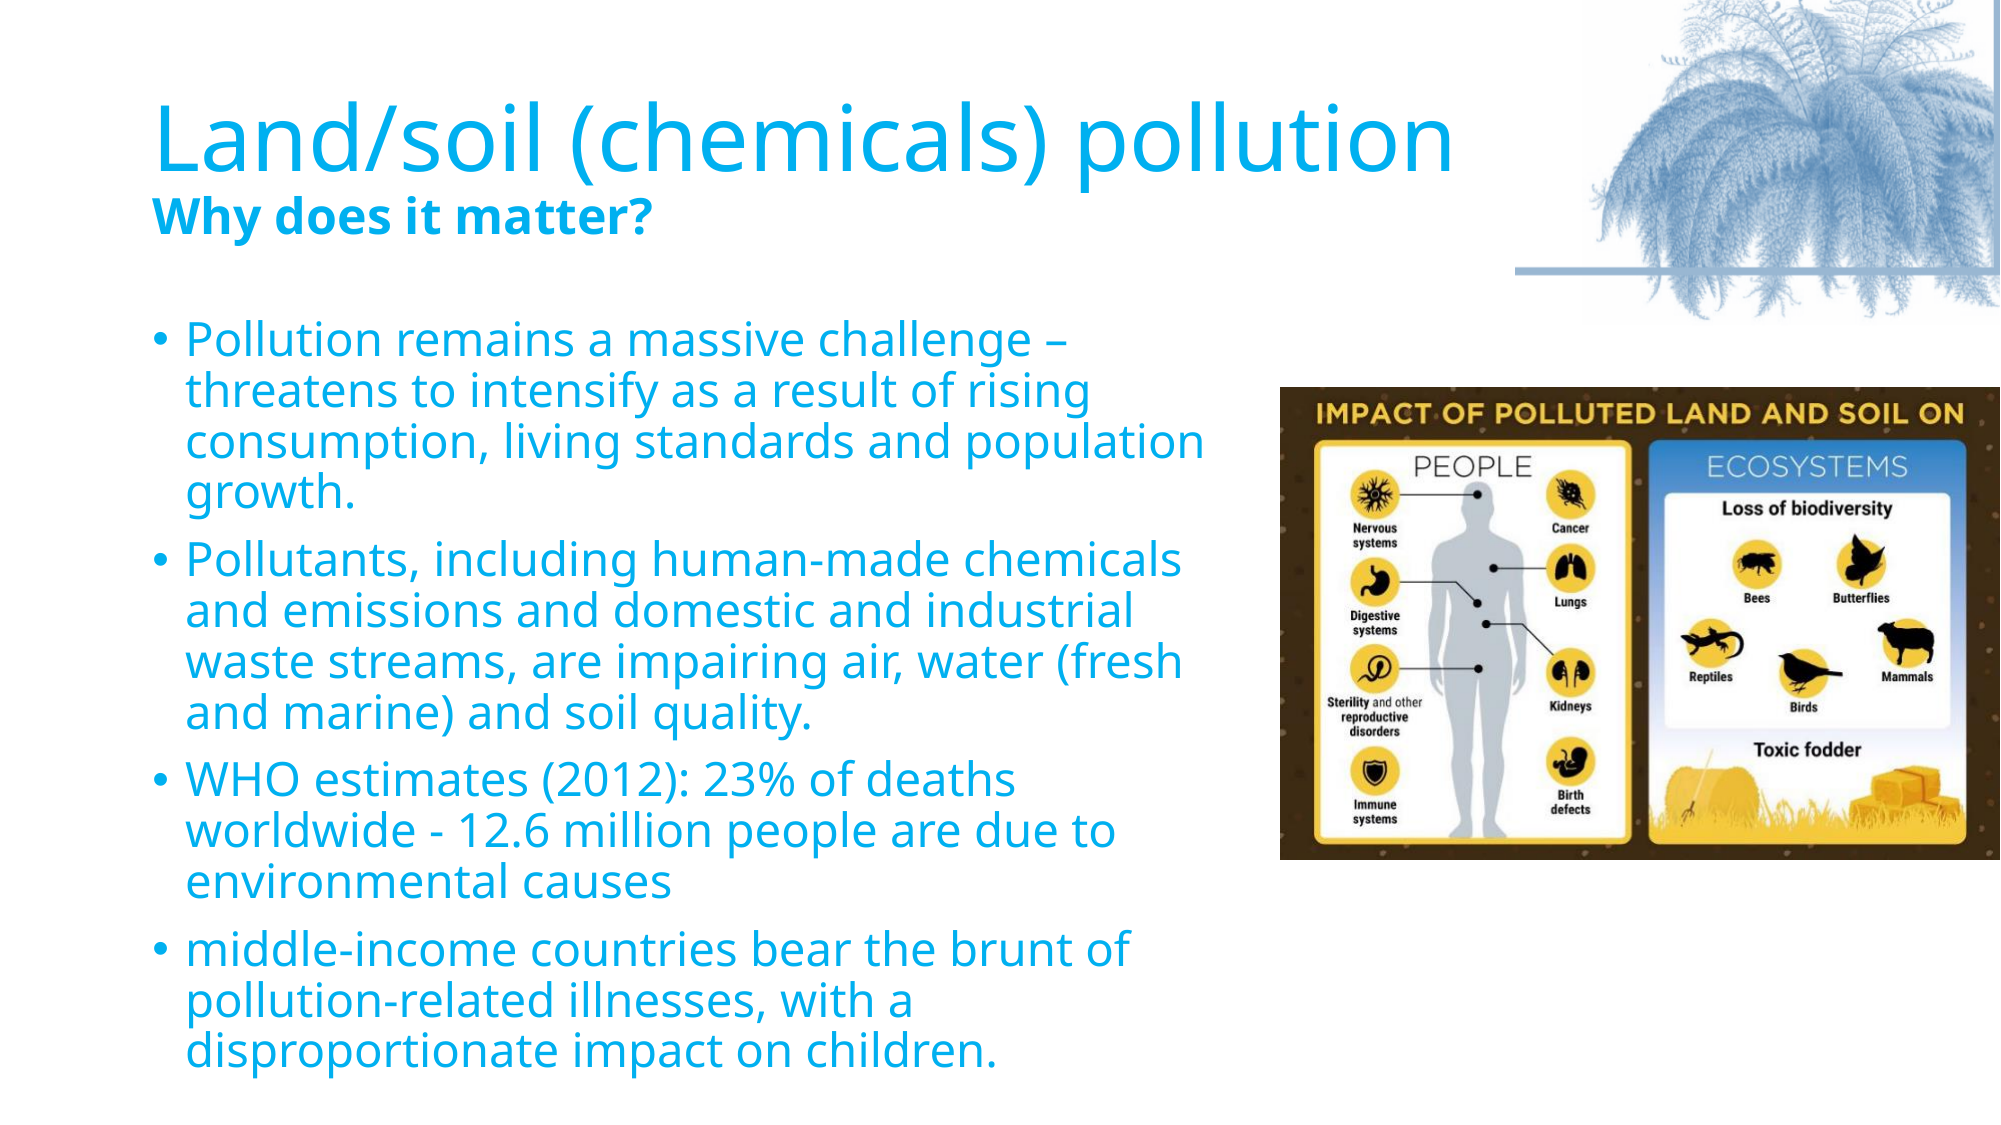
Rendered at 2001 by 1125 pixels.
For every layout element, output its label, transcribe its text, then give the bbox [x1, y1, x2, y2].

picture [1515, 0, 2000, 328]
picture [1280, 387, 2000, 860]
title Land/soil (chemicals) pollution Why does it matter? [137, 59, 1515, 278]
list Pollution remains a massive challenge – threatens to intensify as a result of rising consumption, living standards and population growth. Pollutants, including human-made chemicals and emissions and domestic and industrial waste streams, are impairing air, water (fresh and marine) and soil quality. WHO estimates (2012): 23% of deaths worldwide - 12.6 million people are due to environmental causes middle-income countries bear the brunt of pollution-related illnesses, with a disproportionate impact on children. [137, 308, 1227, 1092]
